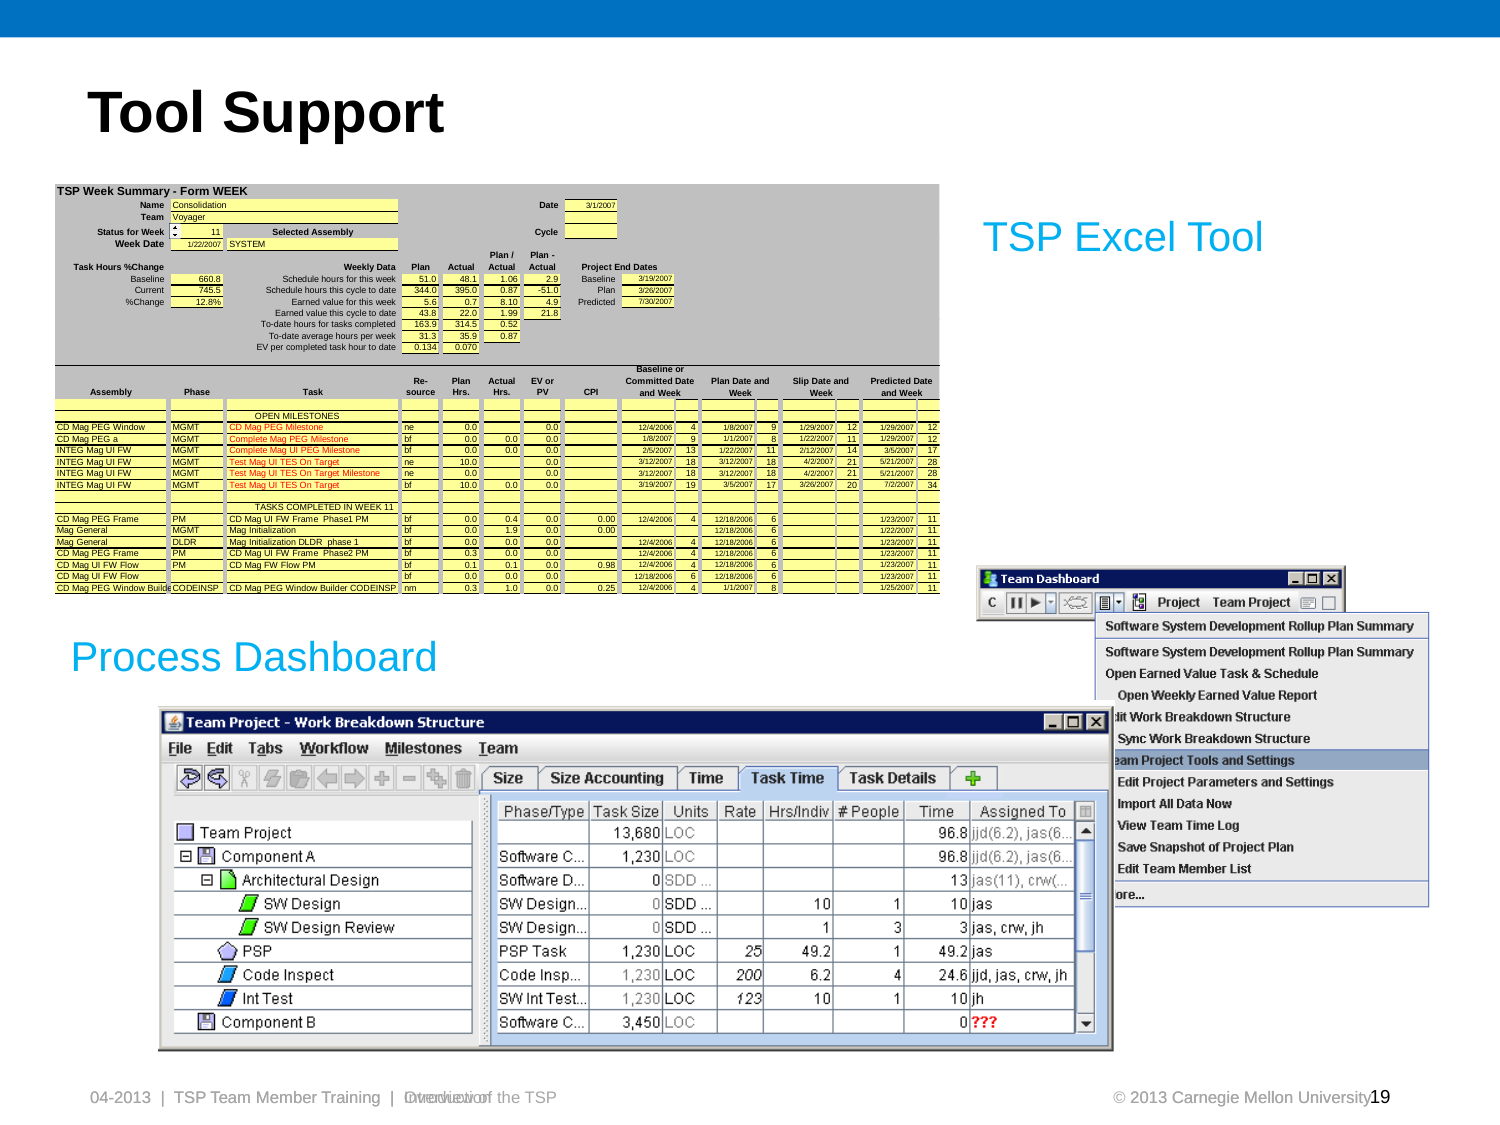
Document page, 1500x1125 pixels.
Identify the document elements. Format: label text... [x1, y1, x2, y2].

picture [54, 183, 941, 595]
text_box Process Dashboard [55, 622, 454, 688]
picture [158, 550, 1458, 1054]
title Tool Support [87, 87, 1439, 226]
text_box TSP Excel Tool [967, 202, 1280, 268]
